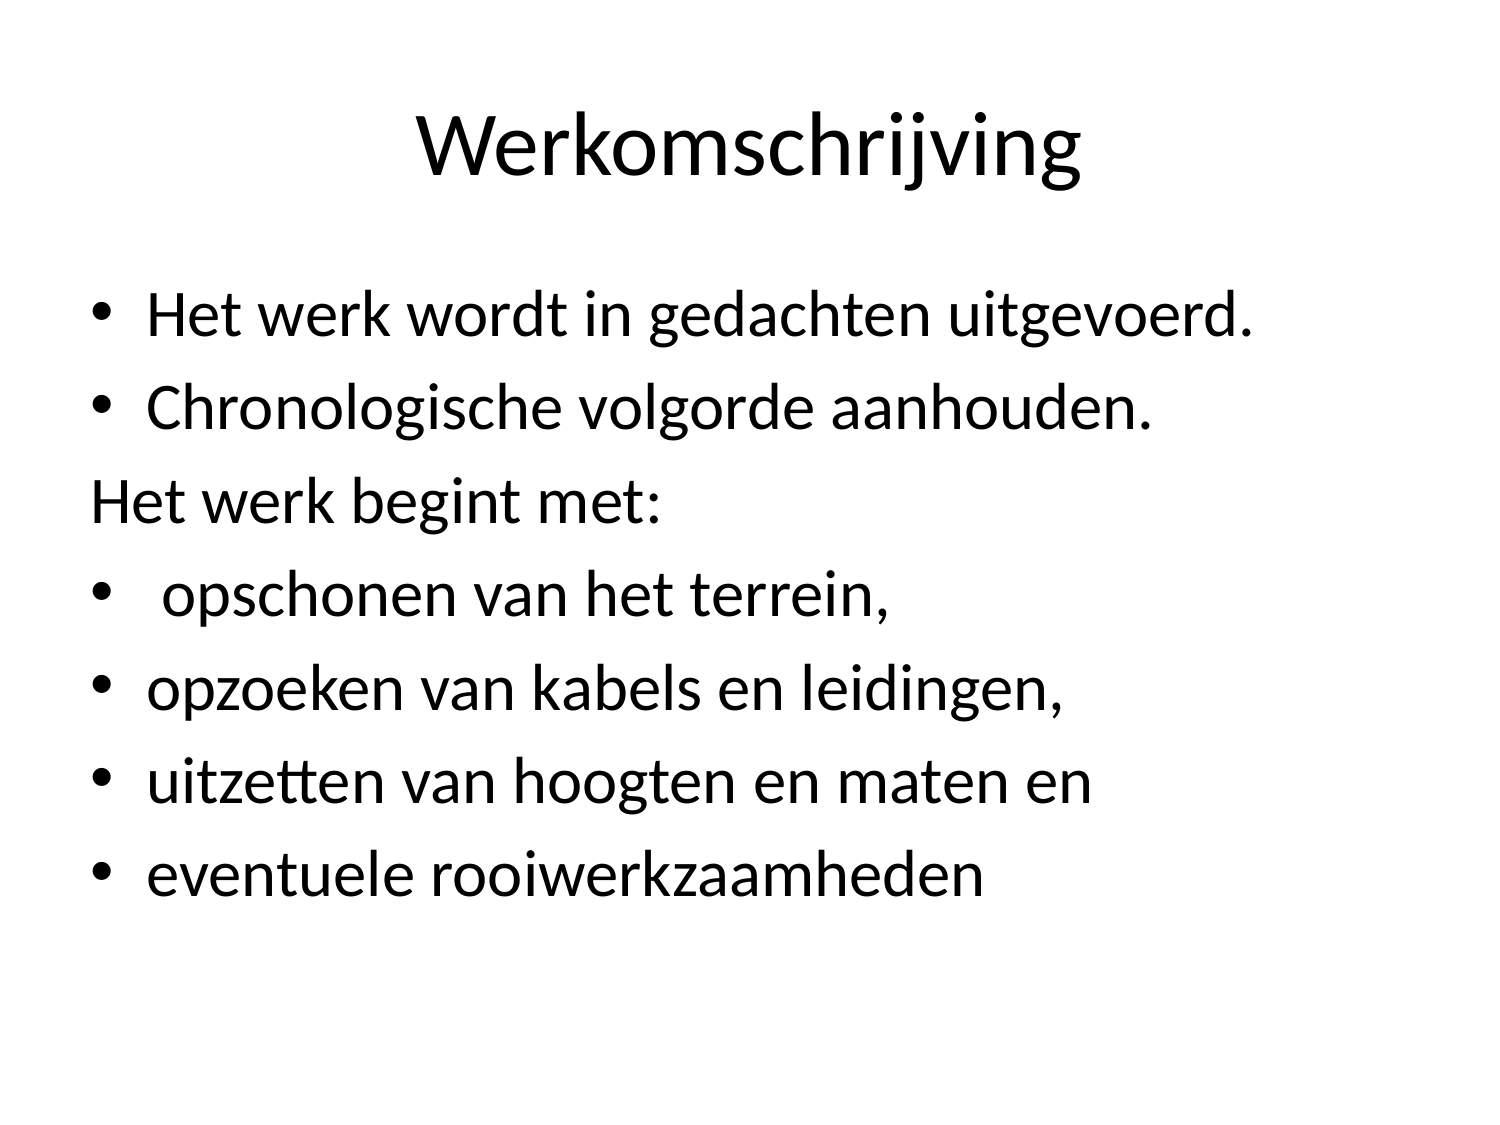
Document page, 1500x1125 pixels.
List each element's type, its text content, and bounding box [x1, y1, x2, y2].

title Werkomschrijving [75, 45, 1425, 233]
list Het werk wordt in gedachten uitgevoerd. Chronologische volgorde aanhouden. Het werk begint met: opschonen van het terrein, opzoeken van kabels en leidingen, uitzetten van hoogten en maten en eventuele rooiwerkzaamheden [75, 262, 1425, 1005]
